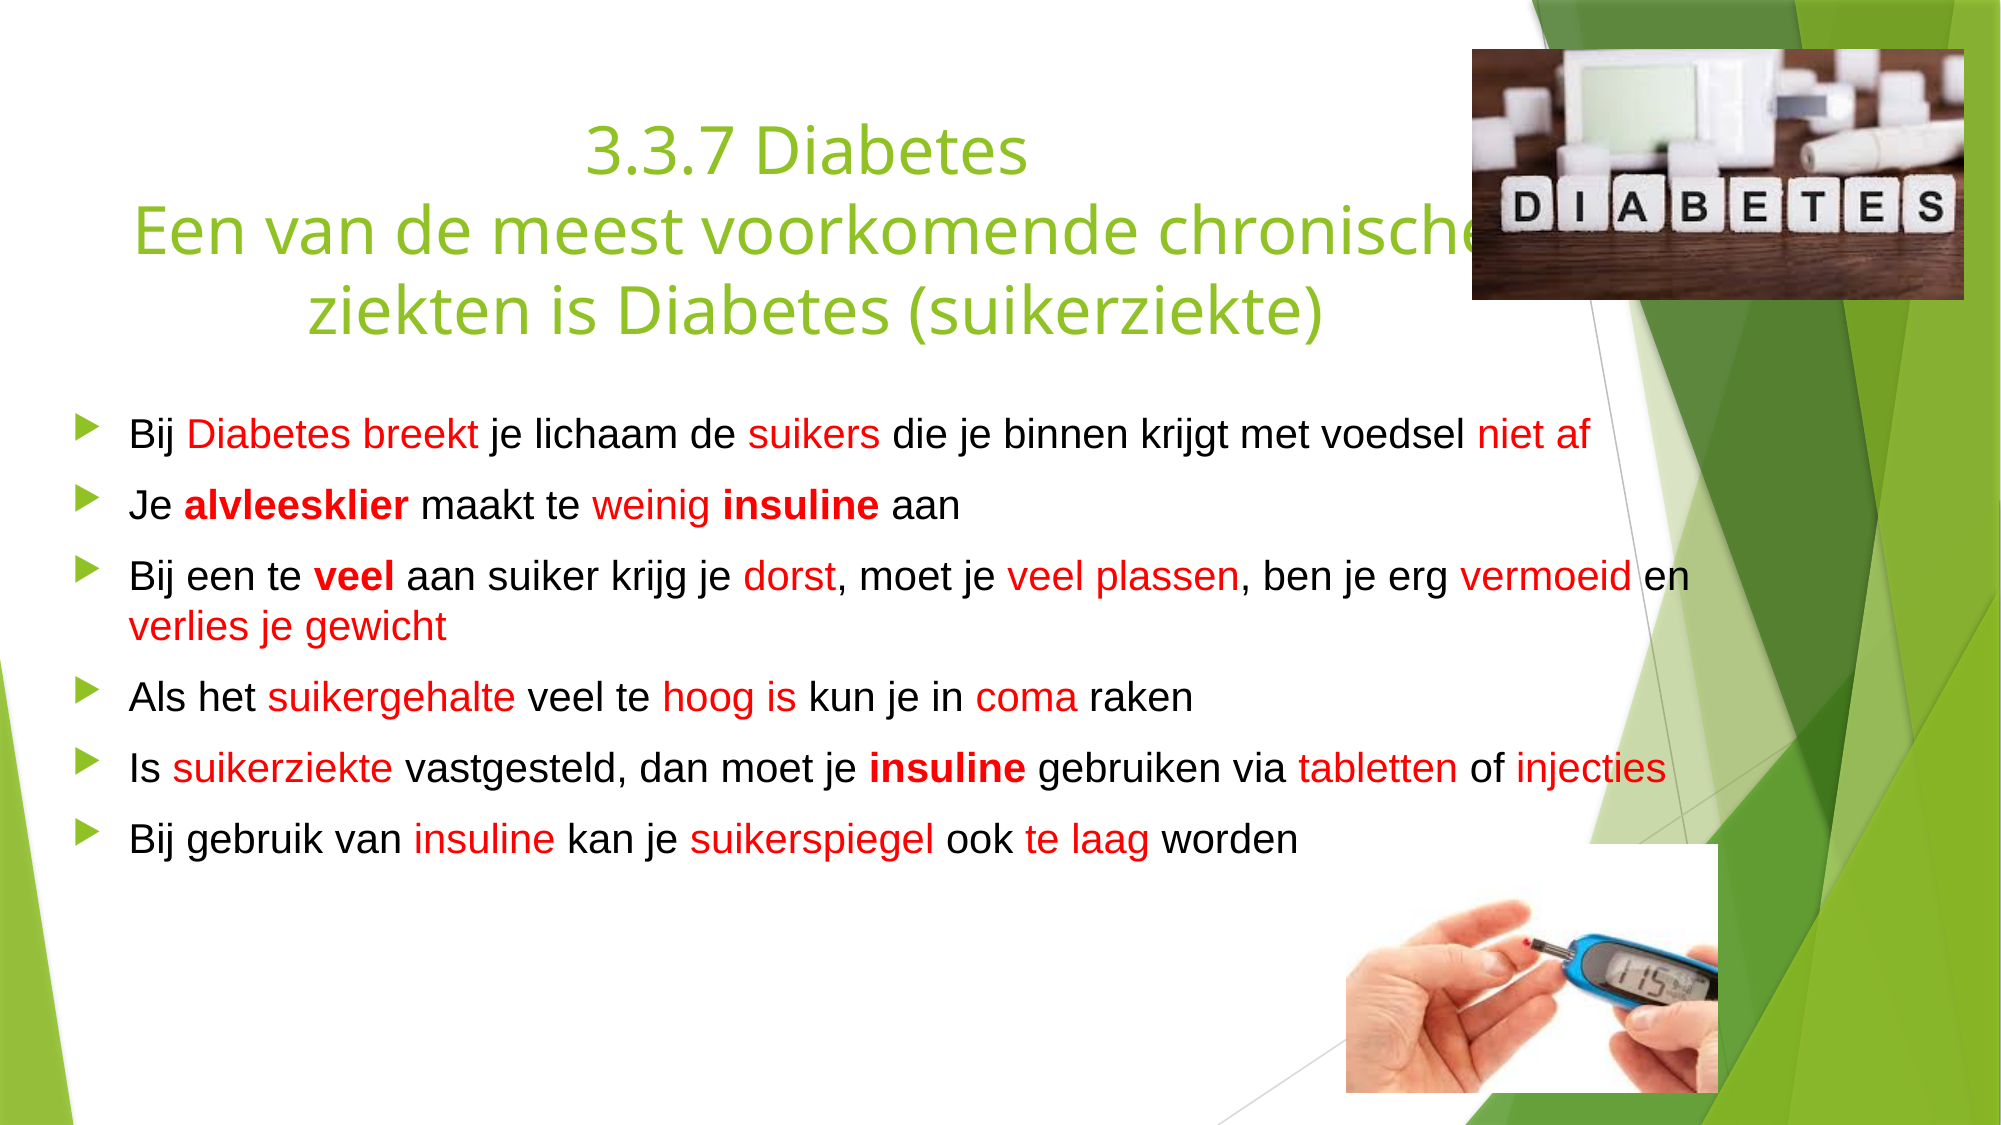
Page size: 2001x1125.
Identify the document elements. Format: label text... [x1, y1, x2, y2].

picture [1345, 843, 1719, 1094]
list Bij Diabetes breekt je lichaam de suikers die je binnen krijgt met voedsel niet af Je alvleesklier maakt te weinig insuline aan Bij een te veel aan suiker krijg je dorst, moet je veel plassen, ben je erg vermoeid en verlies je gewicht Als het suikergehalte veel te hoog is kun je in coma raken Is suikerziekte vastgesteld, dan moet je insuline gebruiken via tabletten of injecties Bij gebruik van insuline kan je suikerspiegel ook te laag worden [57, 399, 1740, 1125]
picture [1471, 49, 1964, 301]
title 3.3.7 Diabetes Een van de meest voorkomende chronische ziekten is Diabetes (suikerziekte) [111, 99, 1522, 380]
